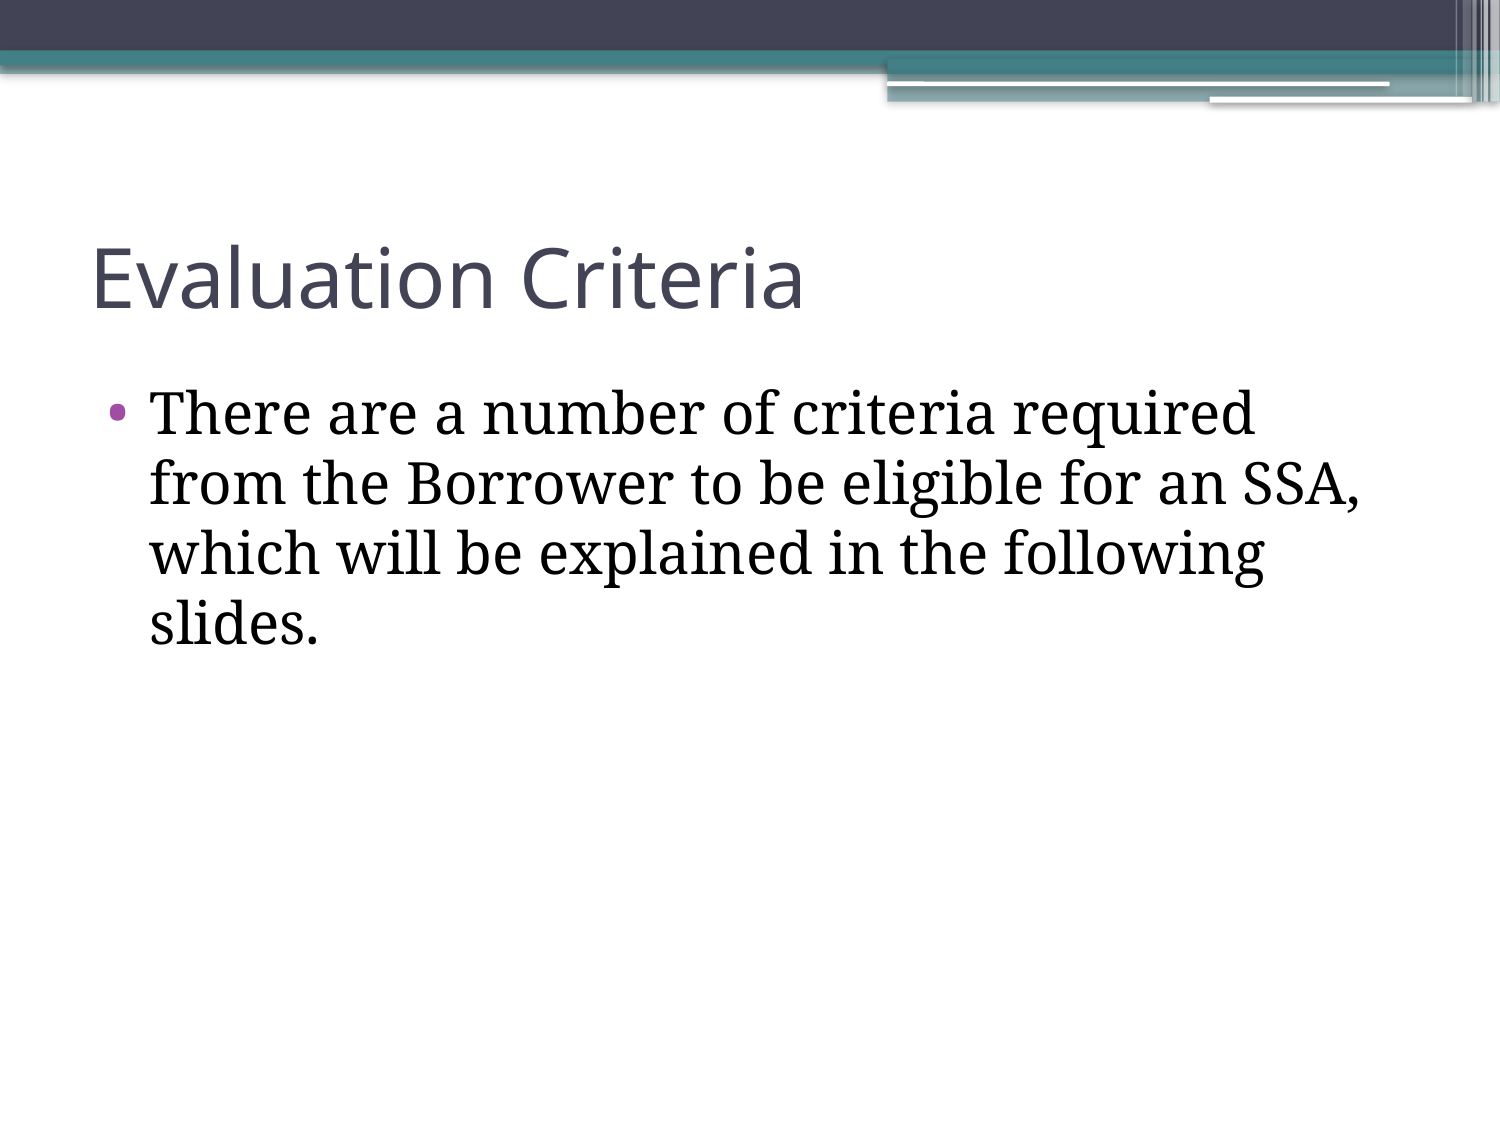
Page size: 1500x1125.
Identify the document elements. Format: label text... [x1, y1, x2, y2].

list There are a number of criteria required from the Borrower to be eligible for an SSA, which will be explained in the following slides. [75, 368, 1425, 1079]
title Evaluation Criteria [75, 187, 1425, 363]
